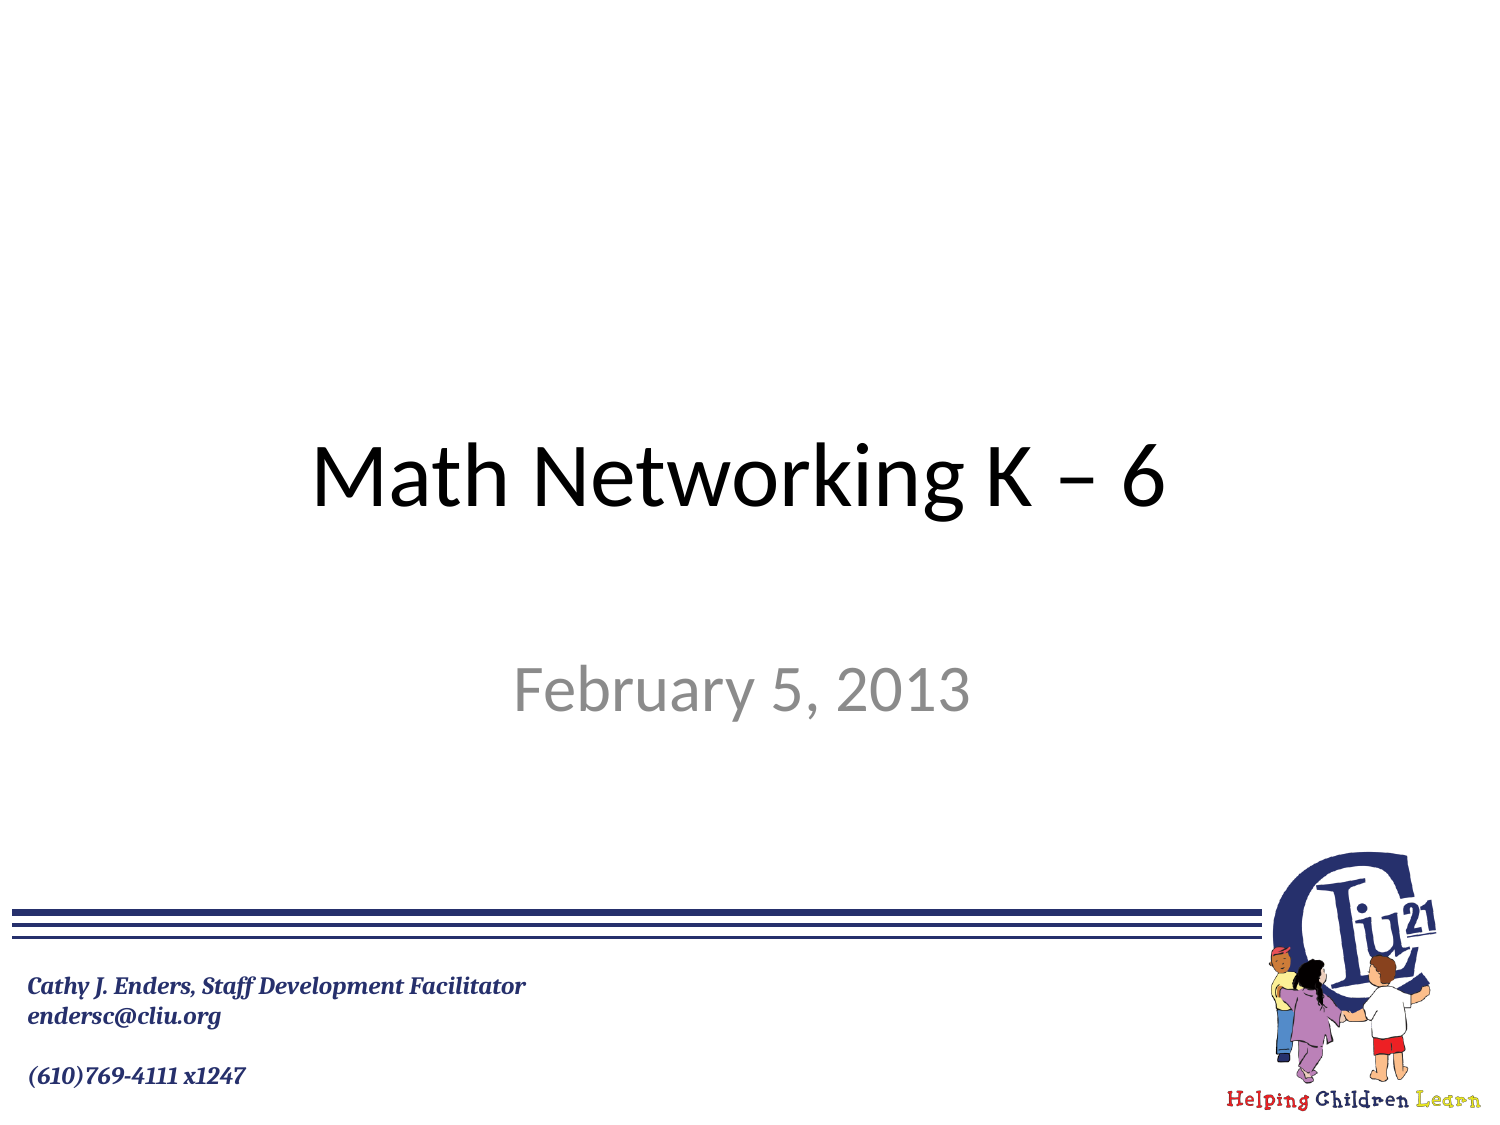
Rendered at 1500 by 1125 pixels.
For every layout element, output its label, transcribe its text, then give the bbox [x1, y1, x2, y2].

title Math Networking K – 6 [112, 349, 1388, 591]
subtitle February 5, 2013 [225, 637, 1275, 909]
picture [1208, 837, 1500, 1121]
text_box Cathy J. Enders, Staff Development Facilitator endersc@cliu.org (610)769-4111 x1247 [12, 962, 563, 1097]
